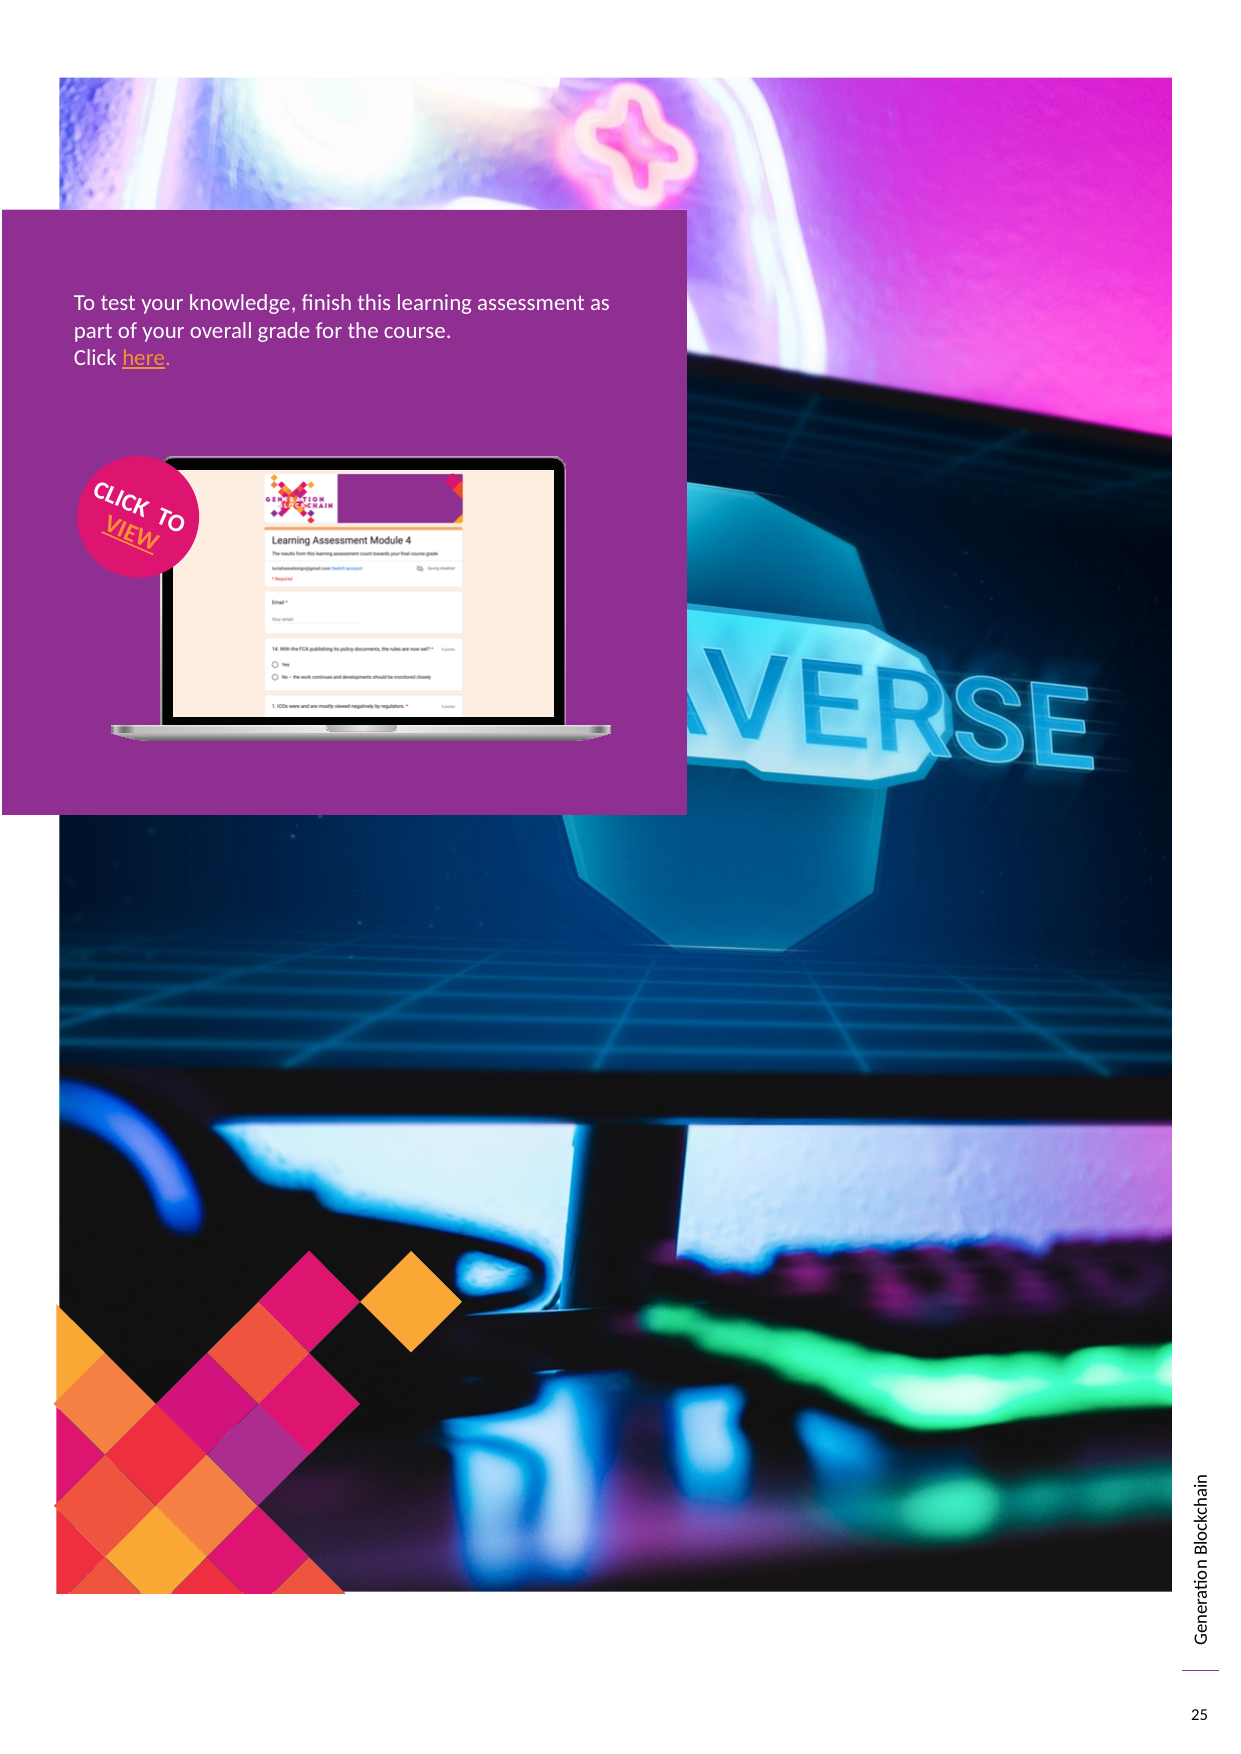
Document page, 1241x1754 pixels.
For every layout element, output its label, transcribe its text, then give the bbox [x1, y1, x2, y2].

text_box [68, 455, 204, 578]
picture [59, 77, 1172, 1592]
slide_number 25 [1170, 1692, 1229, 1736]
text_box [111, 456, 611, 741]
